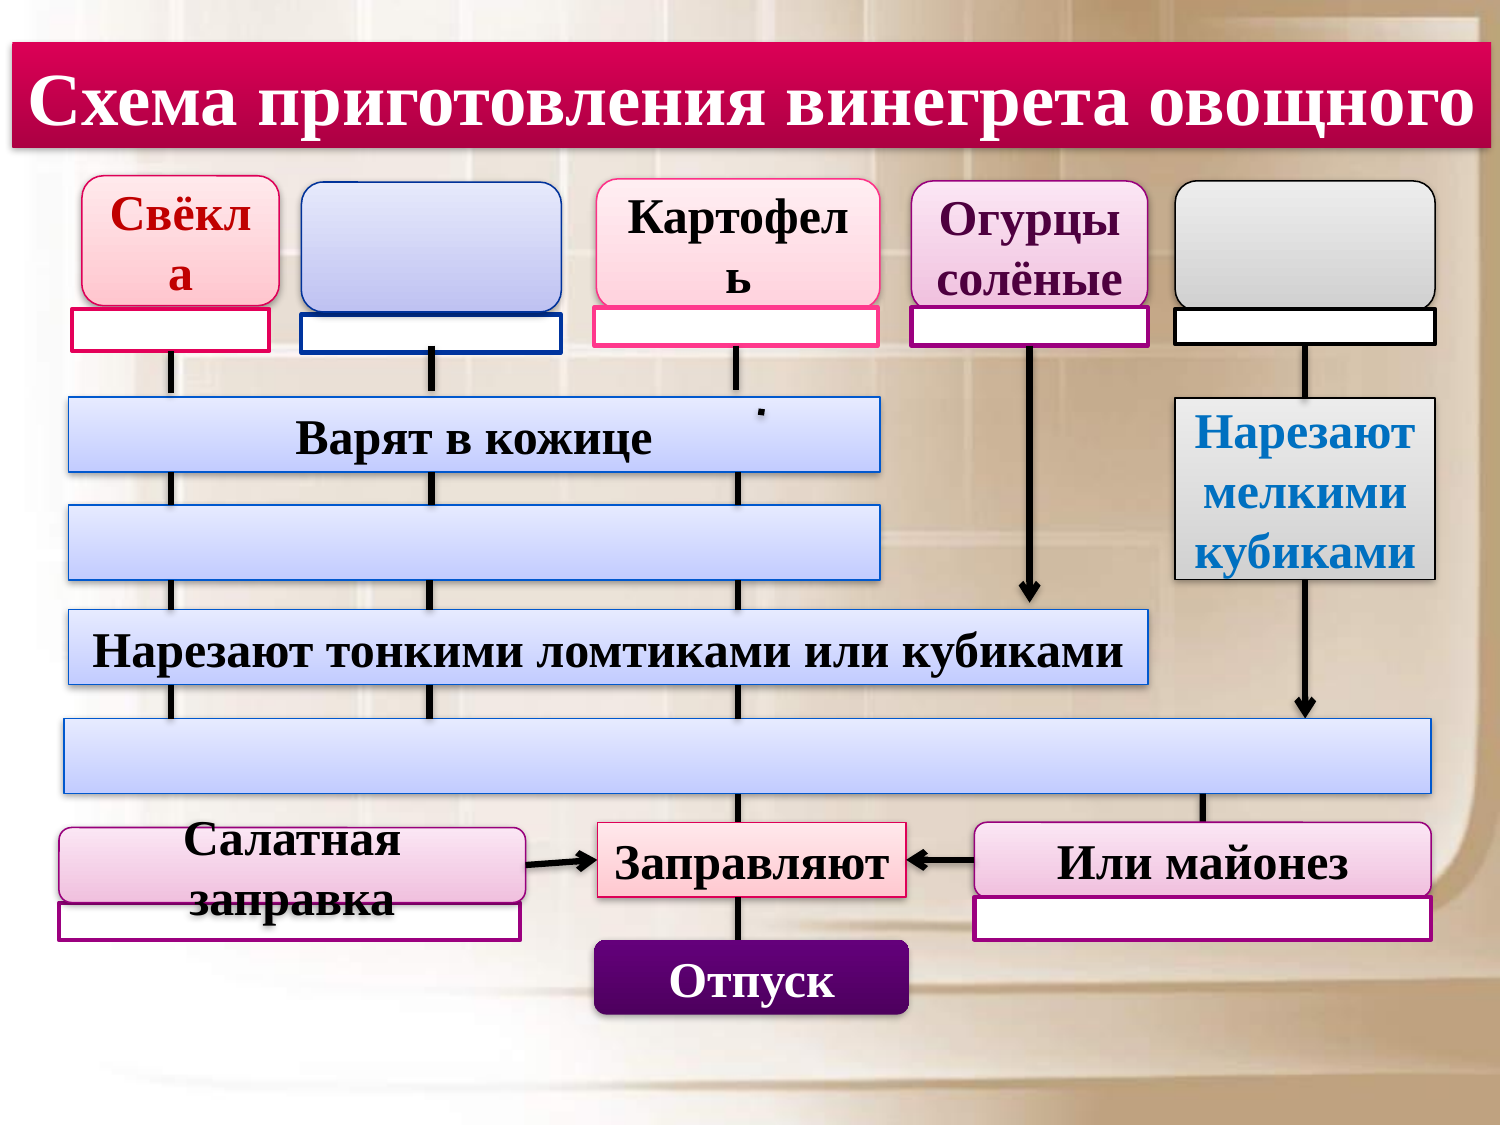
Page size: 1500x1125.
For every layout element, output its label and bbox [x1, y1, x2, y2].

picture [0, 0, 1500, 1125]
text_box [525, 859, 598, 866]
